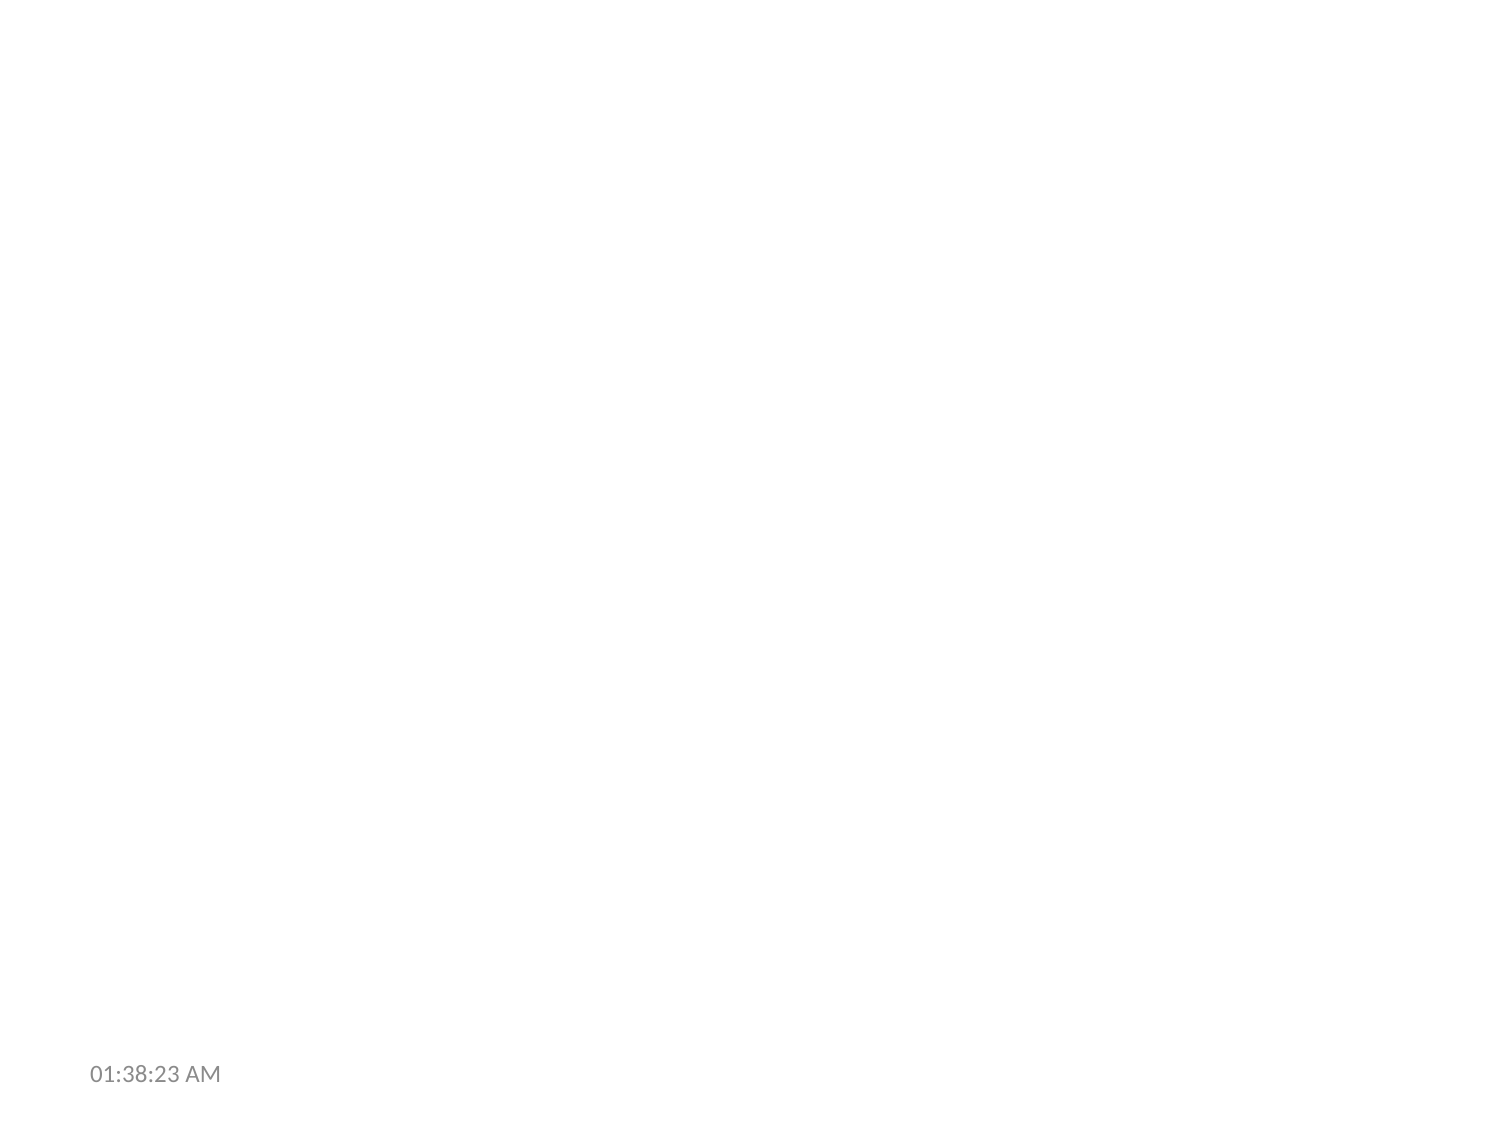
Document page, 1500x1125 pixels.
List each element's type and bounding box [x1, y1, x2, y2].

slide_number [75, 1042, 425, 1103]
